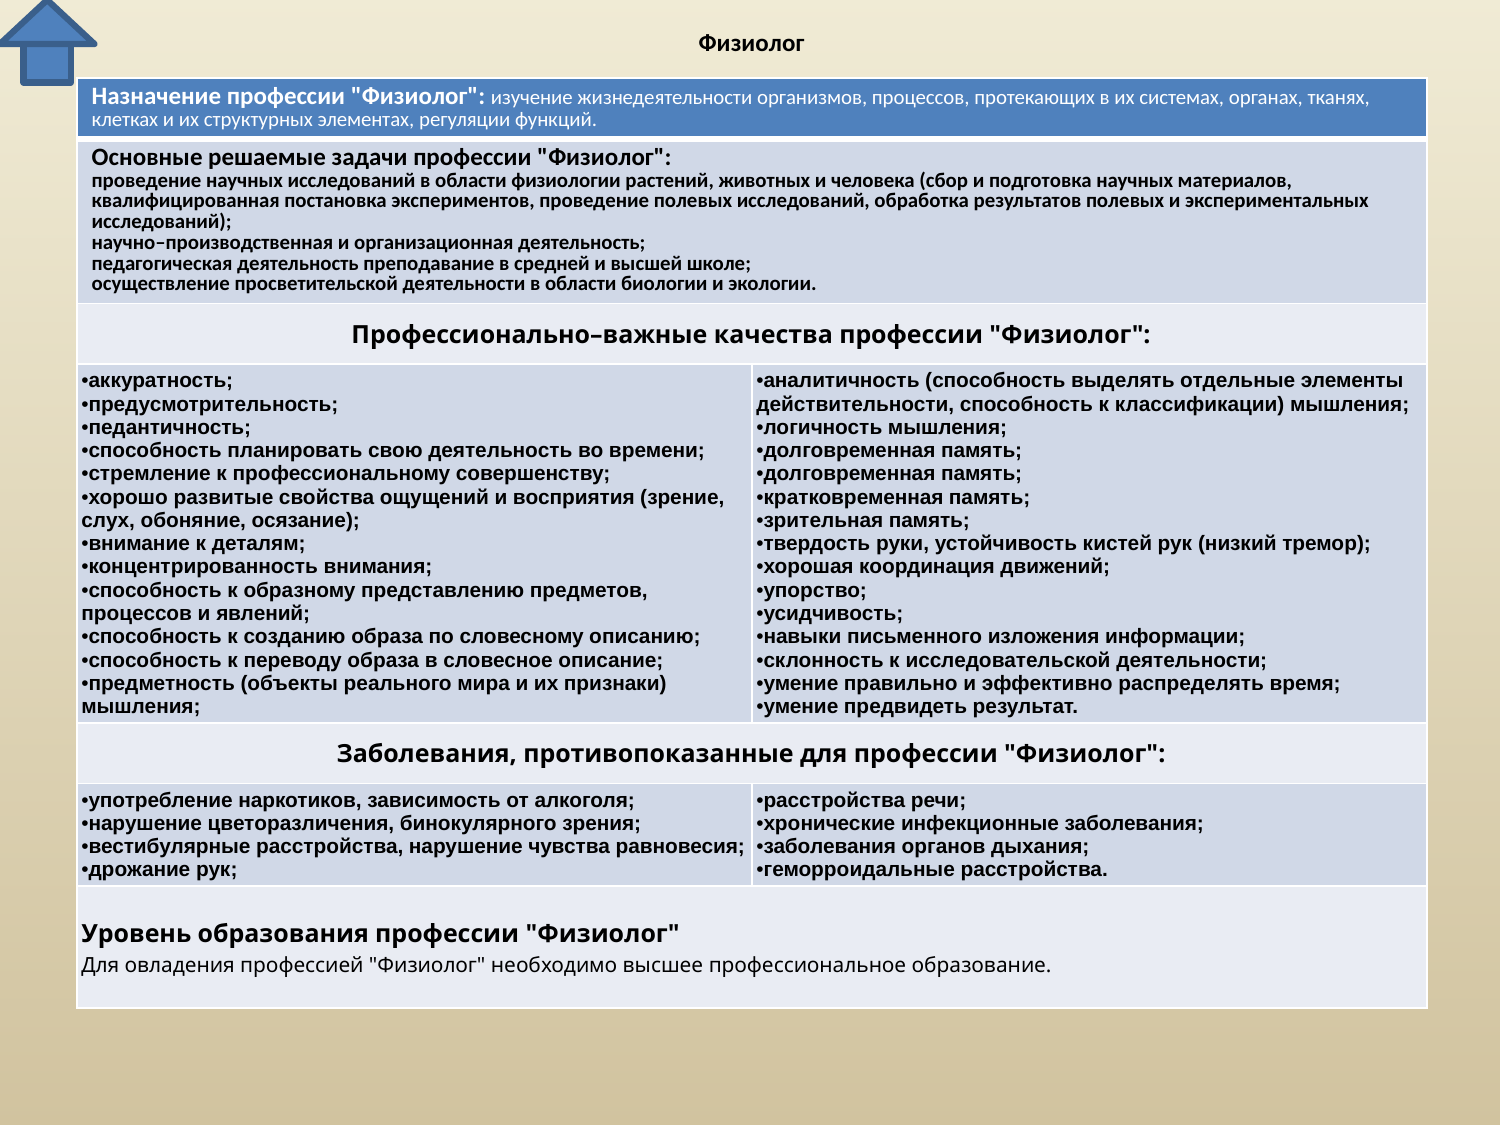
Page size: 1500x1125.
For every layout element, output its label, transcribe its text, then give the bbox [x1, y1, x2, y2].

title Физиолог [102, 0, 1427, 77]
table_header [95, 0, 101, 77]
table_cell аналитичность (способность выделять отдельные элементы действительности, способность к классификации) мышления; логичность мышления; долговременная память; долговременная память; кратковременная память; зрительная память; твердость руки, устойчивость кистей рук (низкий тремор); хорошая координация движений; упорство; усидчивость; навыки письменного изложения информации; склонность к исследовательской деятельности; умение правильно и эффективно распределять время; умение предвидеть результат. [753, 365, 1426, 722]
table_cell употребление наркотиков, зависимость от алкоголя; нарушение цветоразличения, бинокулярного зрения; вестибулярные расстройства, нарушение чувства равновесия; дрожание рук; [78, 784, 751, 885]
table_cell Профессионально–важные качества профессии "Физиолог": [78, 304, 1426, 363]
table_cell Заболевания, противопоказанные для профессии "Физиолог": [78, 724, 1426, 783]
table_header Назначение профессии "Физиолог": изучение жизнедеятельности организмов, процессов, протекающих в их системах, органах, тканях, клетках и их структурных элементах, регуляции функций. [78, 79, 1426, 136]
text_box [1, 1, 93, 81]
table_cell расстройства речи; хронические инфекционные заболевания; заболевания органов дыхания; геморроидальные расстройства. [753, 784, 1426, 885]
table_cell Уровень образования профессии "Физиолог" Для овладения профессией "Физиолог" необходимо высшее профессиональное образование. [78, 887, 1426, 1007]
table_cell Основные решаемые задачи профессии "Физиолог": проведение научных исследований в области физиологии растений, животных и человека (сбор и подготовка научных материалов, квалифицированная постановка экспериментов, проведение полевых исследований, обработка результатов полевых и экспериментальных исследований); научно–производственная и организационная деятельность; педагогическая деятельность преподавание в средней и высшей школе; осуществление просветительской деятельности в области биологии и экологии. [78, 142, 1426, 303]
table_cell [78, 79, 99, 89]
table_cell аккуратность; предусмотрительность; педантичность; способность планировать свою деятельность во времени; стремление к профессиональному совершенству; хорошо развитые свойства ощущений и восприятия (зрение, слух, обоняние, осязание); внимание к деталям; концентрированность внимания; способность к образному представлению предметов, процессов и явлений; способность к созданию образа по словесному описанию; способность к переводу образа в словесное описание; предметность (объекты реального мира и их признаки) мышления; [78, 365, 751, 722]
